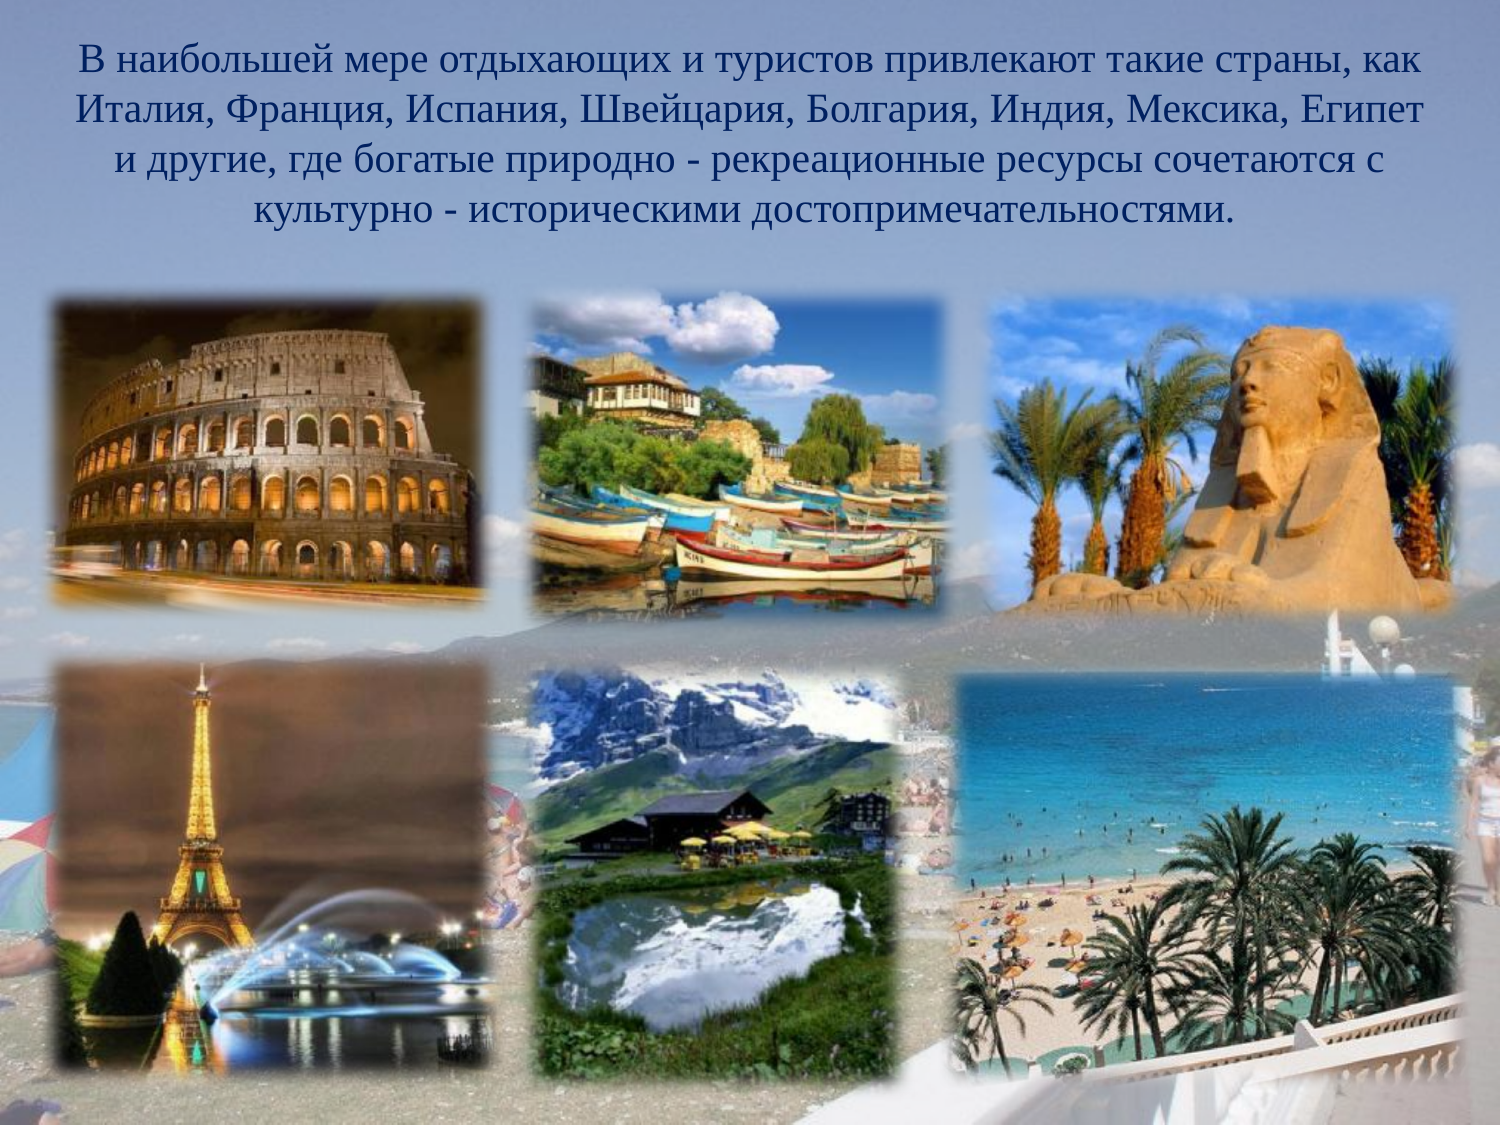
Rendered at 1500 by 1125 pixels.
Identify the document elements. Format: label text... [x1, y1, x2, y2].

picture [34, 644, 507, 1091]
picture [34, 280, 500, 622]
text_box В наибольшей мере отдыхающих и туристов привлекают такие страны, как Италия, Франция, Испания, Швейцария, Болгария, Индия, Мексика, Египет и другие, где богатые природно - рекреационные ресурсы сочетаются с культурно - историческими достопримечательностями. [52, 23, 1448, 239]
picture [515, 280, 962, 634]
picture [972, 280, 1469, 629]
picture [937, 655, 1473, 1092]
picture [515, 656, 915, 1099]
